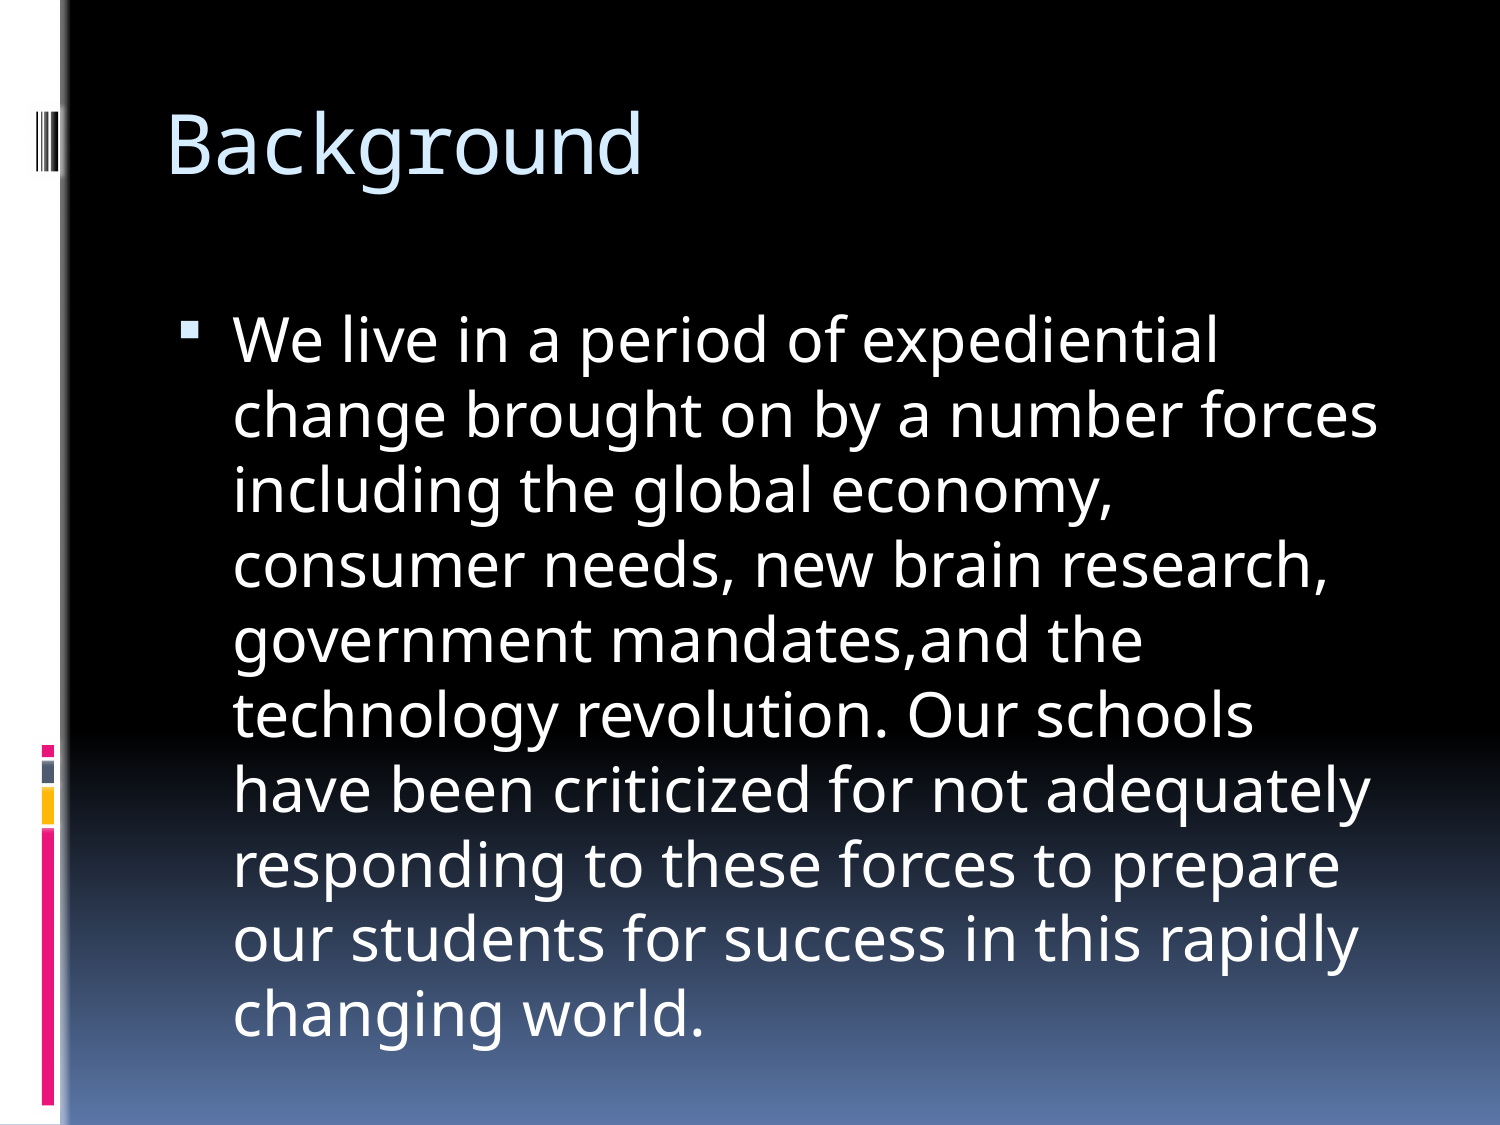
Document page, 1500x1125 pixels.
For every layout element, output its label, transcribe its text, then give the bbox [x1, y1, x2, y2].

list We live in a period of expediential change brought on by a number forces including the global economy, consumer needs, new brain research, government mandates,and the technology revolution. Our schools have been criticized for not adequately responding to these forces to prepare our students for success in this rapidly changing world. [150, 292, 1425, 1043]
title Background [150, 83, 1425, 234]
